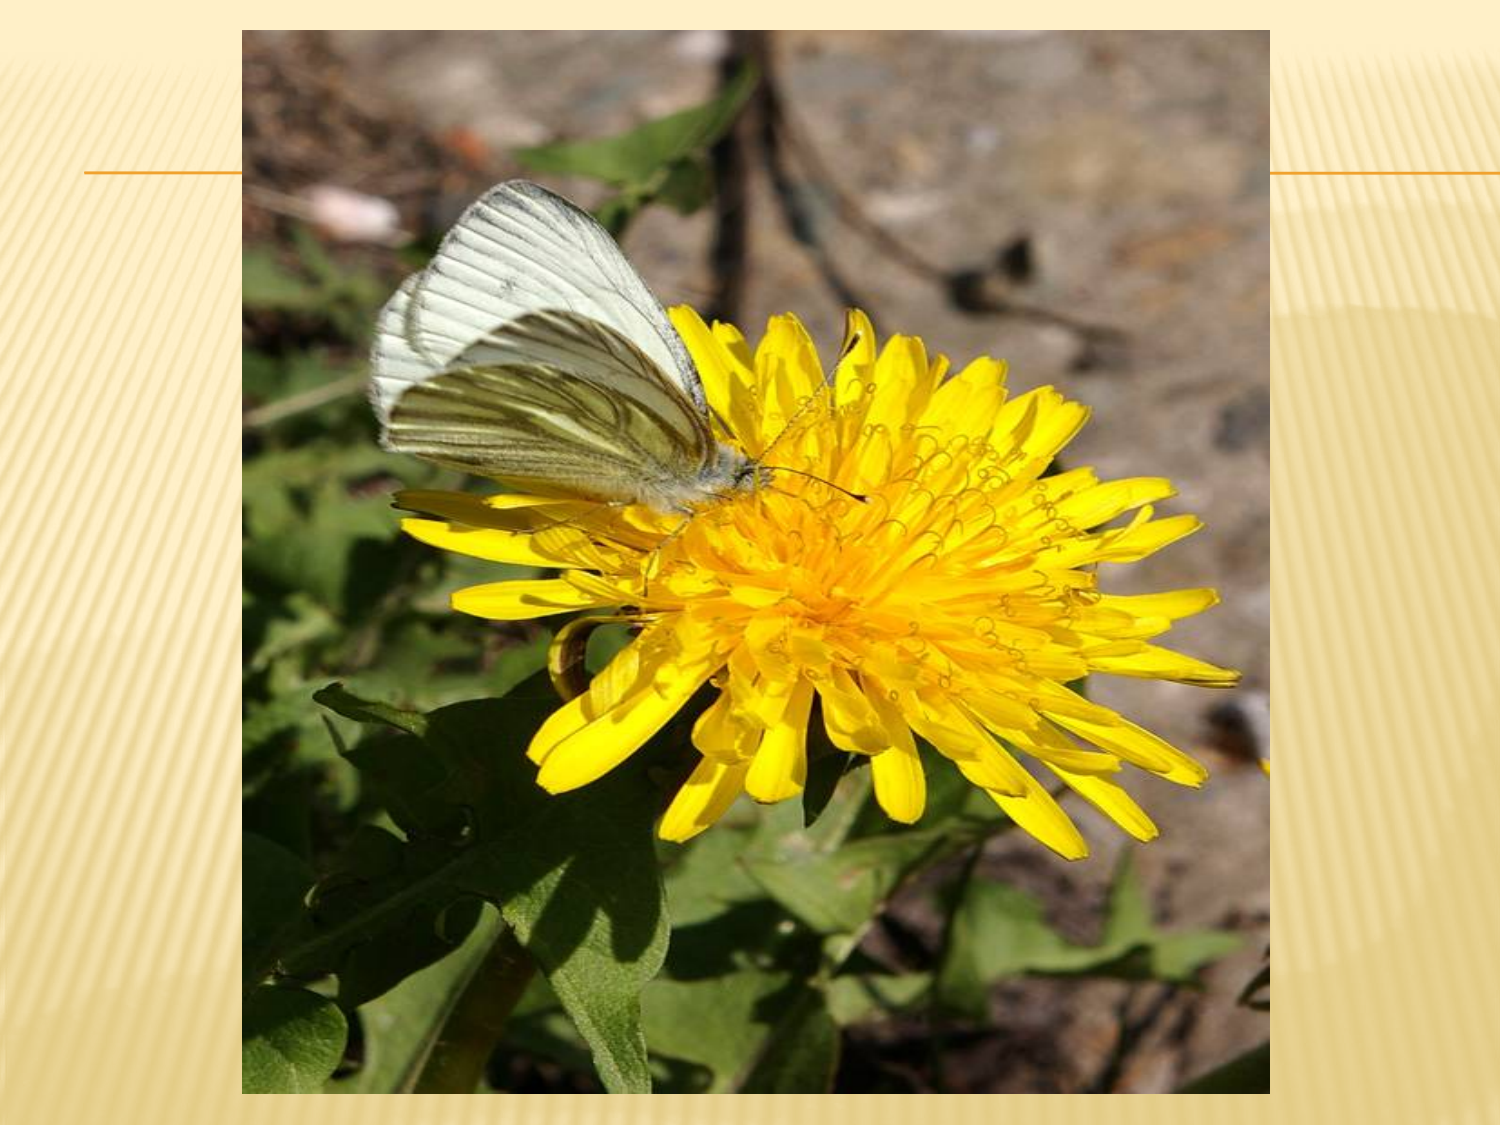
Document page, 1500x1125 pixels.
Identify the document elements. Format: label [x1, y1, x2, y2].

list [241, 30, 1271, 1095]
